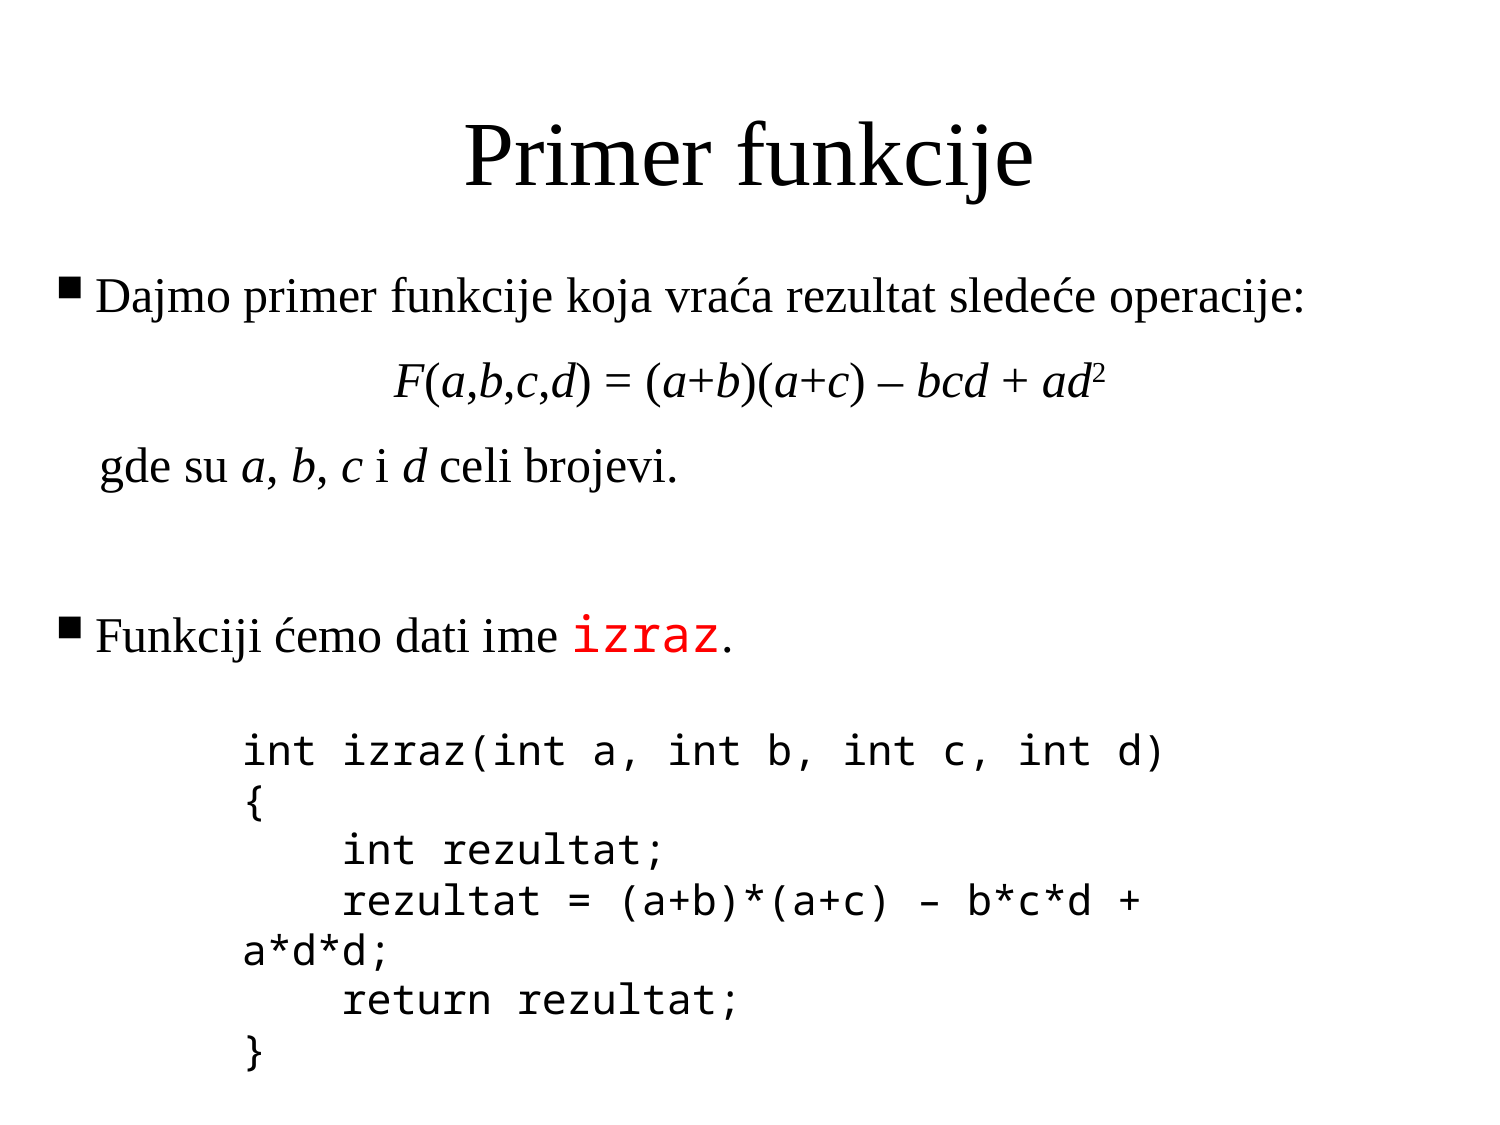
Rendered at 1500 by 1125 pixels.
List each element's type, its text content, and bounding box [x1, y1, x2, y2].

title Primer funkcije [112, 54, 1388, 243]
text_box Dajmo primer funkcije koja vraća rezultat sledeće operacije: F(a,b,c,d) = (a+b)(a+c) – bcd + ad2 gde su a, b, c i d celi brojevi. Funkciji ćemo dati ime izraz. [41, 255, 1459, 681]
text_box int izraz(int a, int b, int c, int d) { int rezultat; rezultat = (a+b)*(a+c) – b*c*d + a*d*d; return rezultat; } [227, 715, 1267, 1047]
